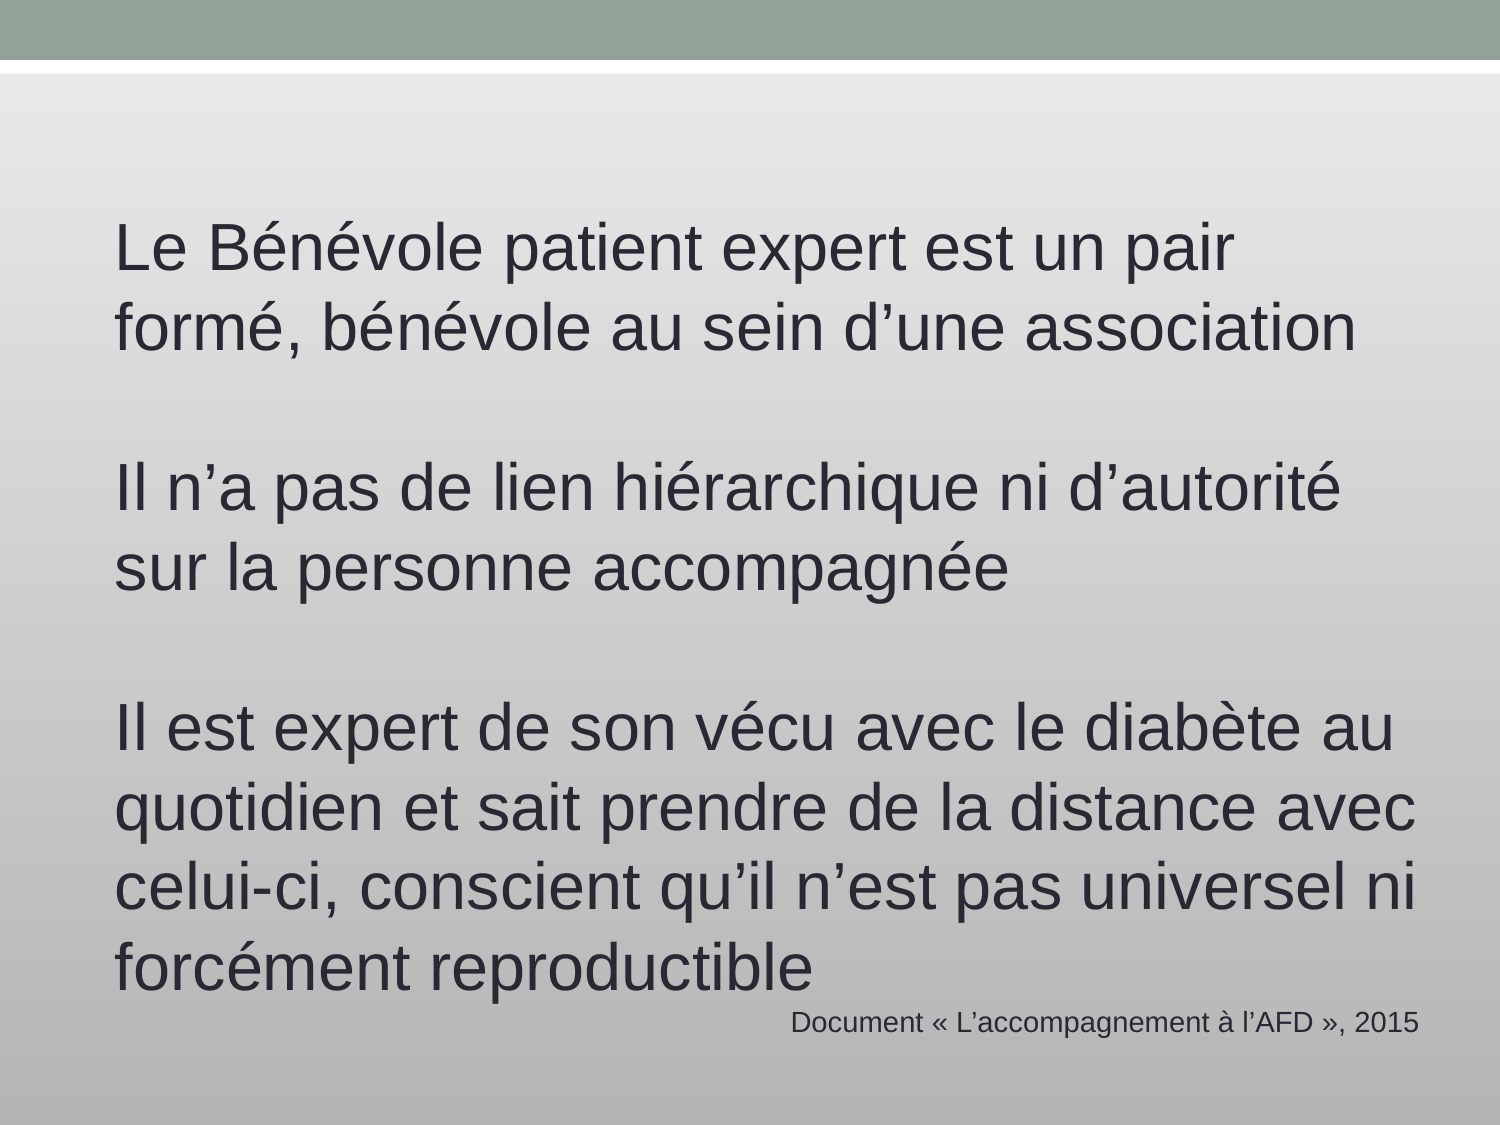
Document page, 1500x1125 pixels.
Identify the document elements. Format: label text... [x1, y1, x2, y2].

text_box Le Bénévole patient expert est un pair formé, bénévole au sein d’une association Il n’a pas de lien hiérarchique ni d’autorité sur la personne accompagnée Il est expert de son vécu avec le diabète au quotidien et sait prendre de la distance avec celui-ci, conscient qu’il n’est pas universel ni forcément reproductible Document « L’accompagnement à l’AFD », 2015 [100, 196, 1436, 1046]
